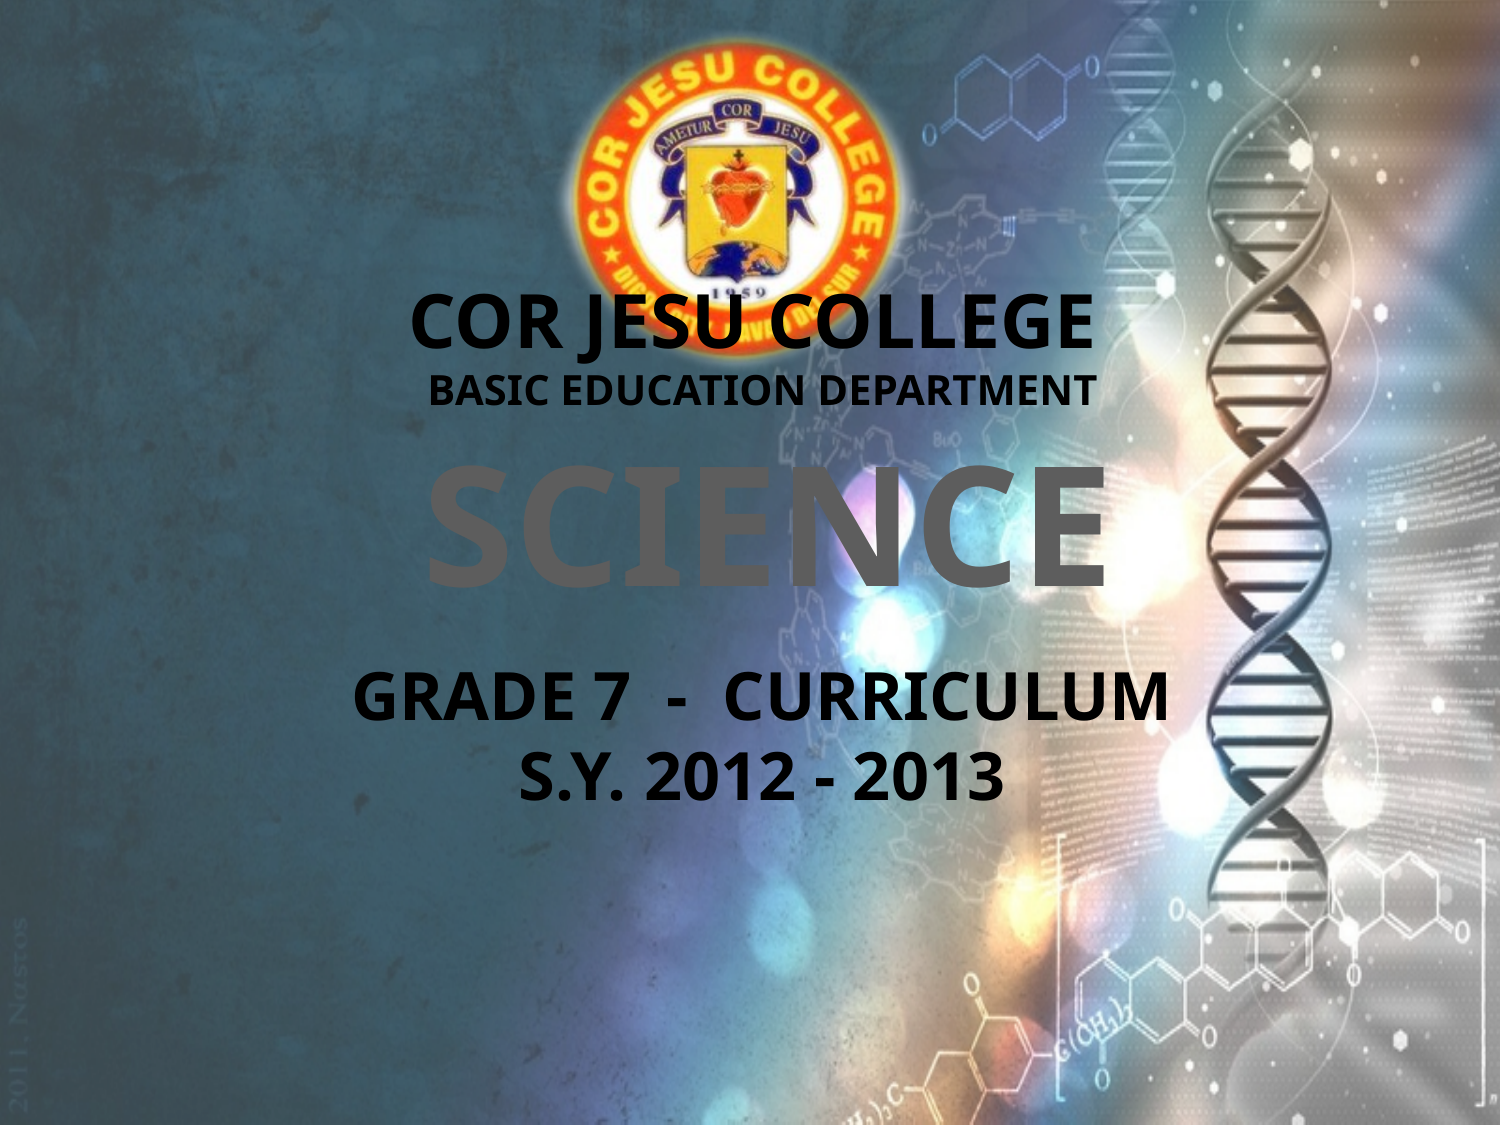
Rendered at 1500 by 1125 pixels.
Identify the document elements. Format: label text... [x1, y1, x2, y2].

text_box SCIENCE [137, 412, 1400, 628]
picture [549, 24, 926, 377]
title COR JESU COLLEGE BASIC EDUCATION DEPARTMENT GRADE 7 - CURRICULUM S.Y. 2012 - 2013 [125, 174, 1400, 913]
